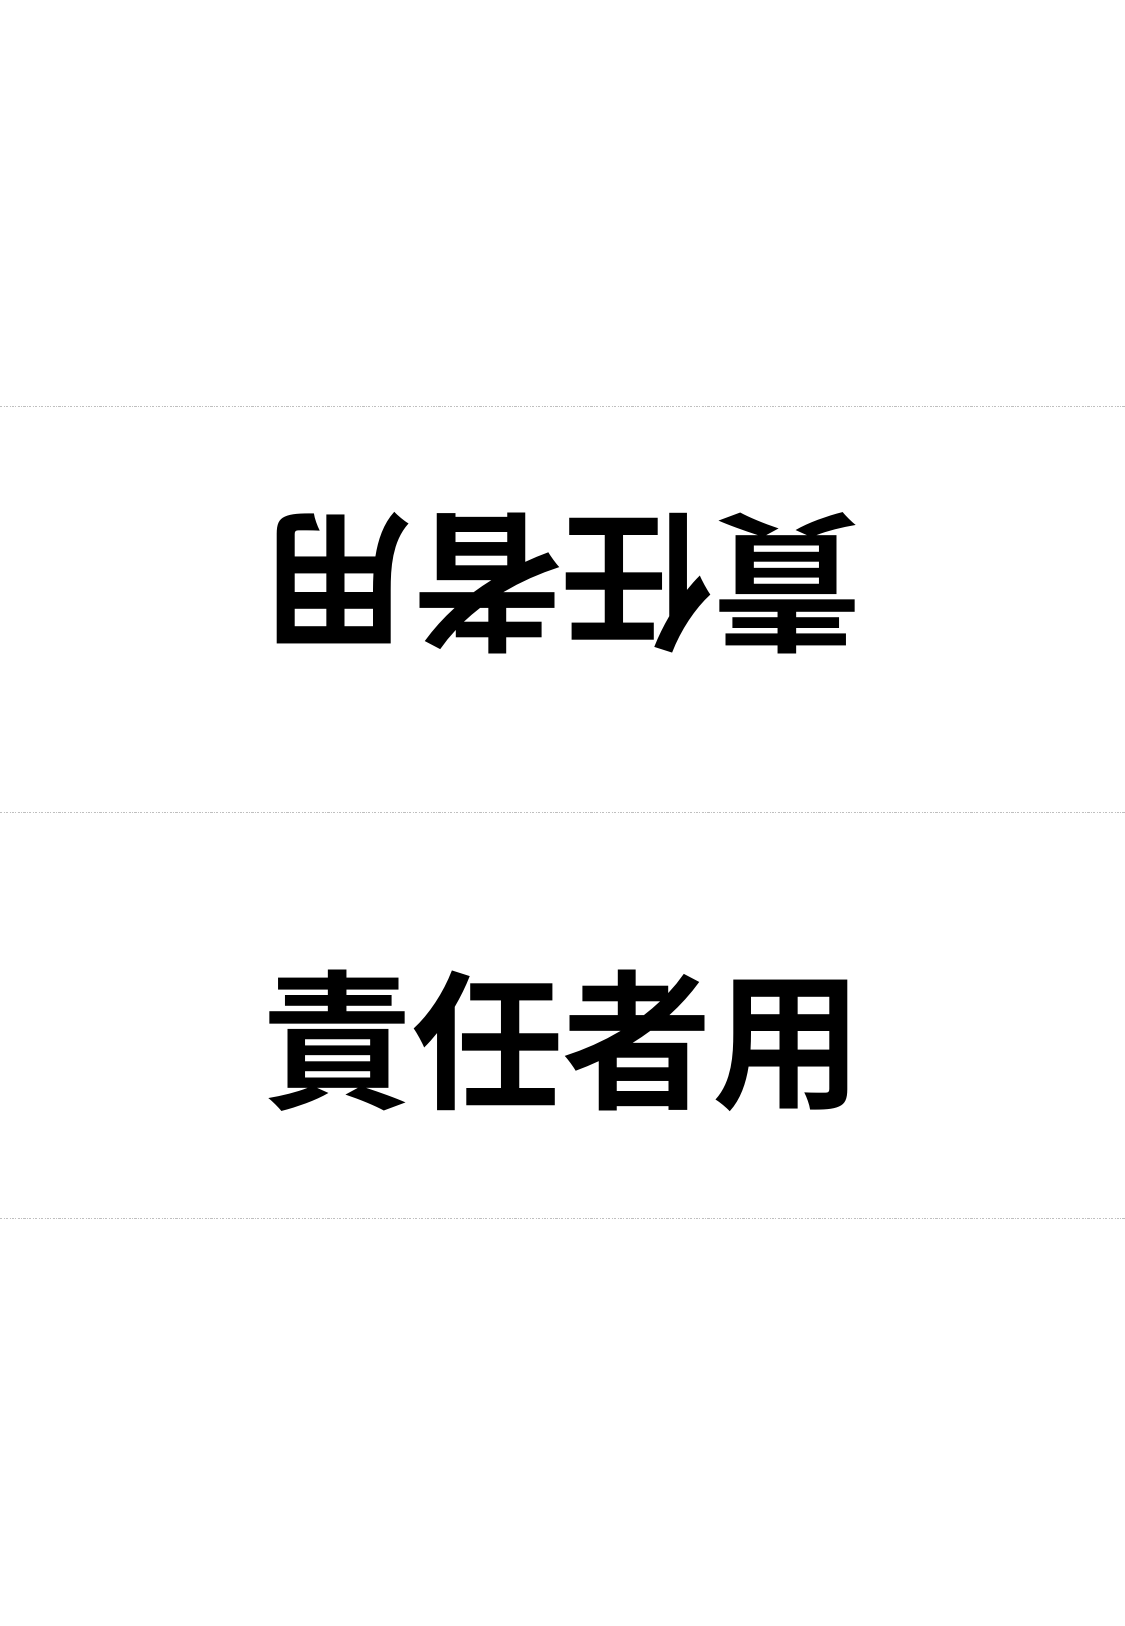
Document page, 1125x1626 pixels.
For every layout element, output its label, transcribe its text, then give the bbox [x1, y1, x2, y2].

text_box 責任者用 [247, 939, 878, 1135]
text_box 責任者用 [247, 489, 878, 684]
